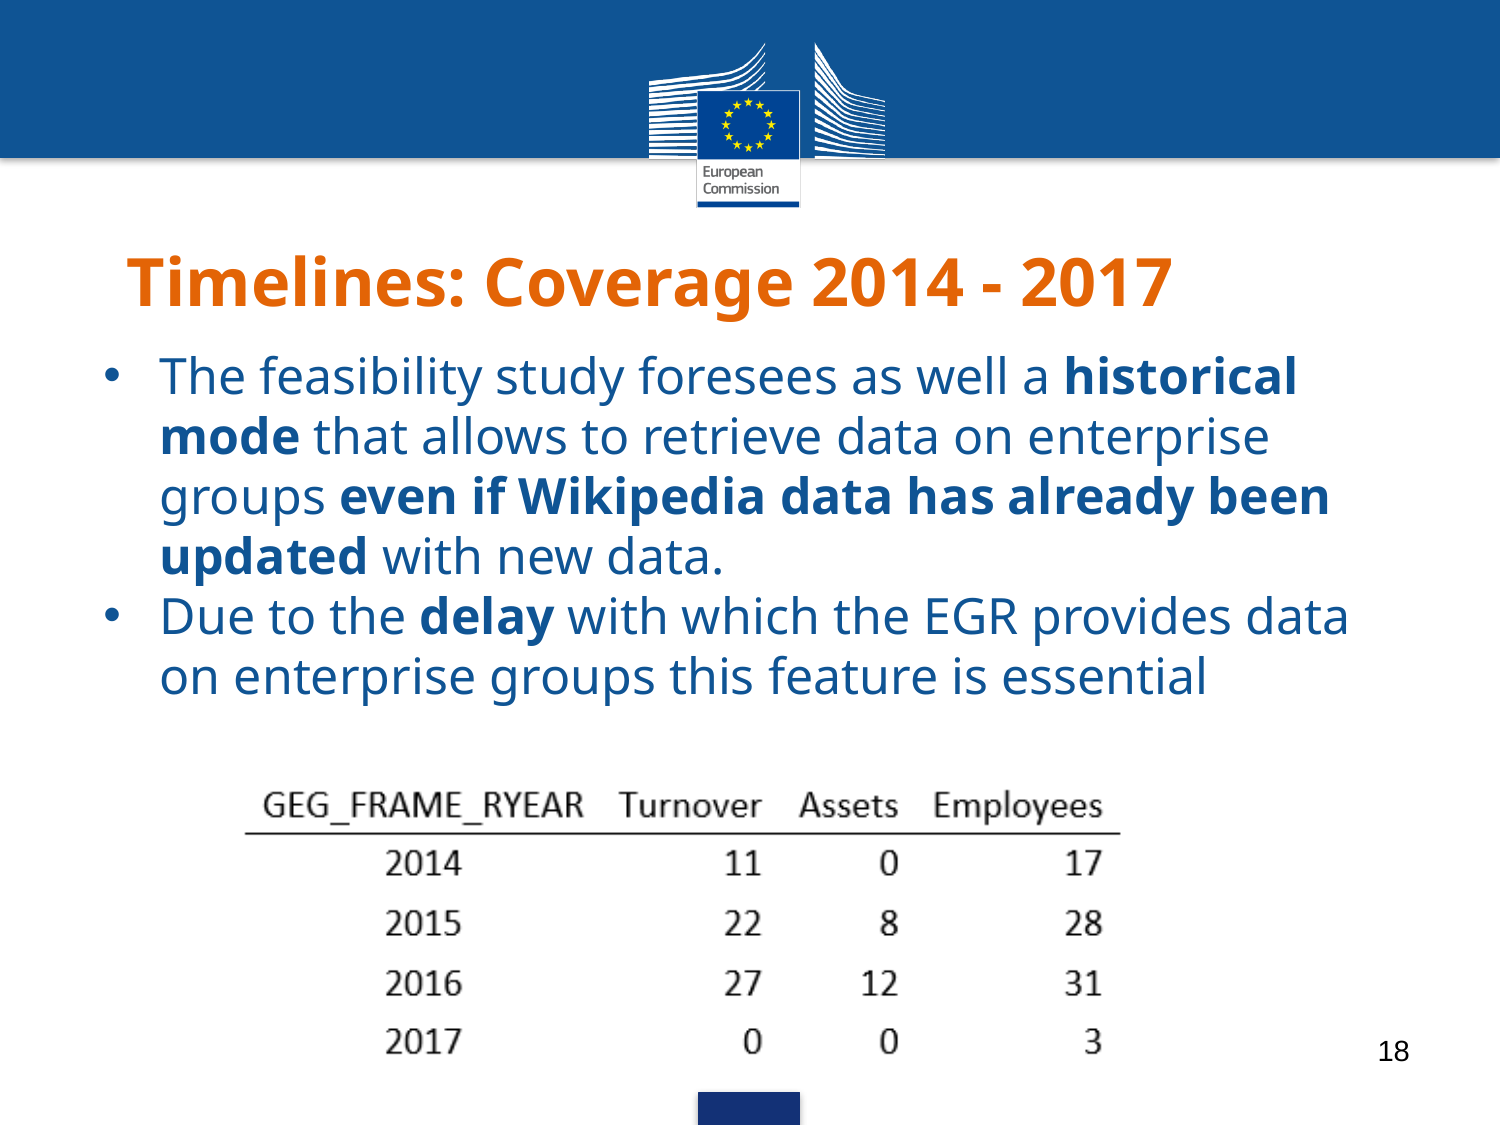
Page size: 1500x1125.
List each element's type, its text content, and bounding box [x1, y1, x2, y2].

text_box The feasibility study foresees as well a historical mode that allows to retrieve data on enterprise groups even if Wikipedia data has already been updated with new data. Due to the delay with which the EGR provides data on enterprise groups this feature is essential [88, 337, 1436, 713]
picture [229, 774, 1144, 1058]
title Timelines: Coverage 2014 - 2017 [53, 208, 1483, 362]
picture [649, 42, 885, 208]
slide_number 18 [1074, 1024, 1425, 1103]
